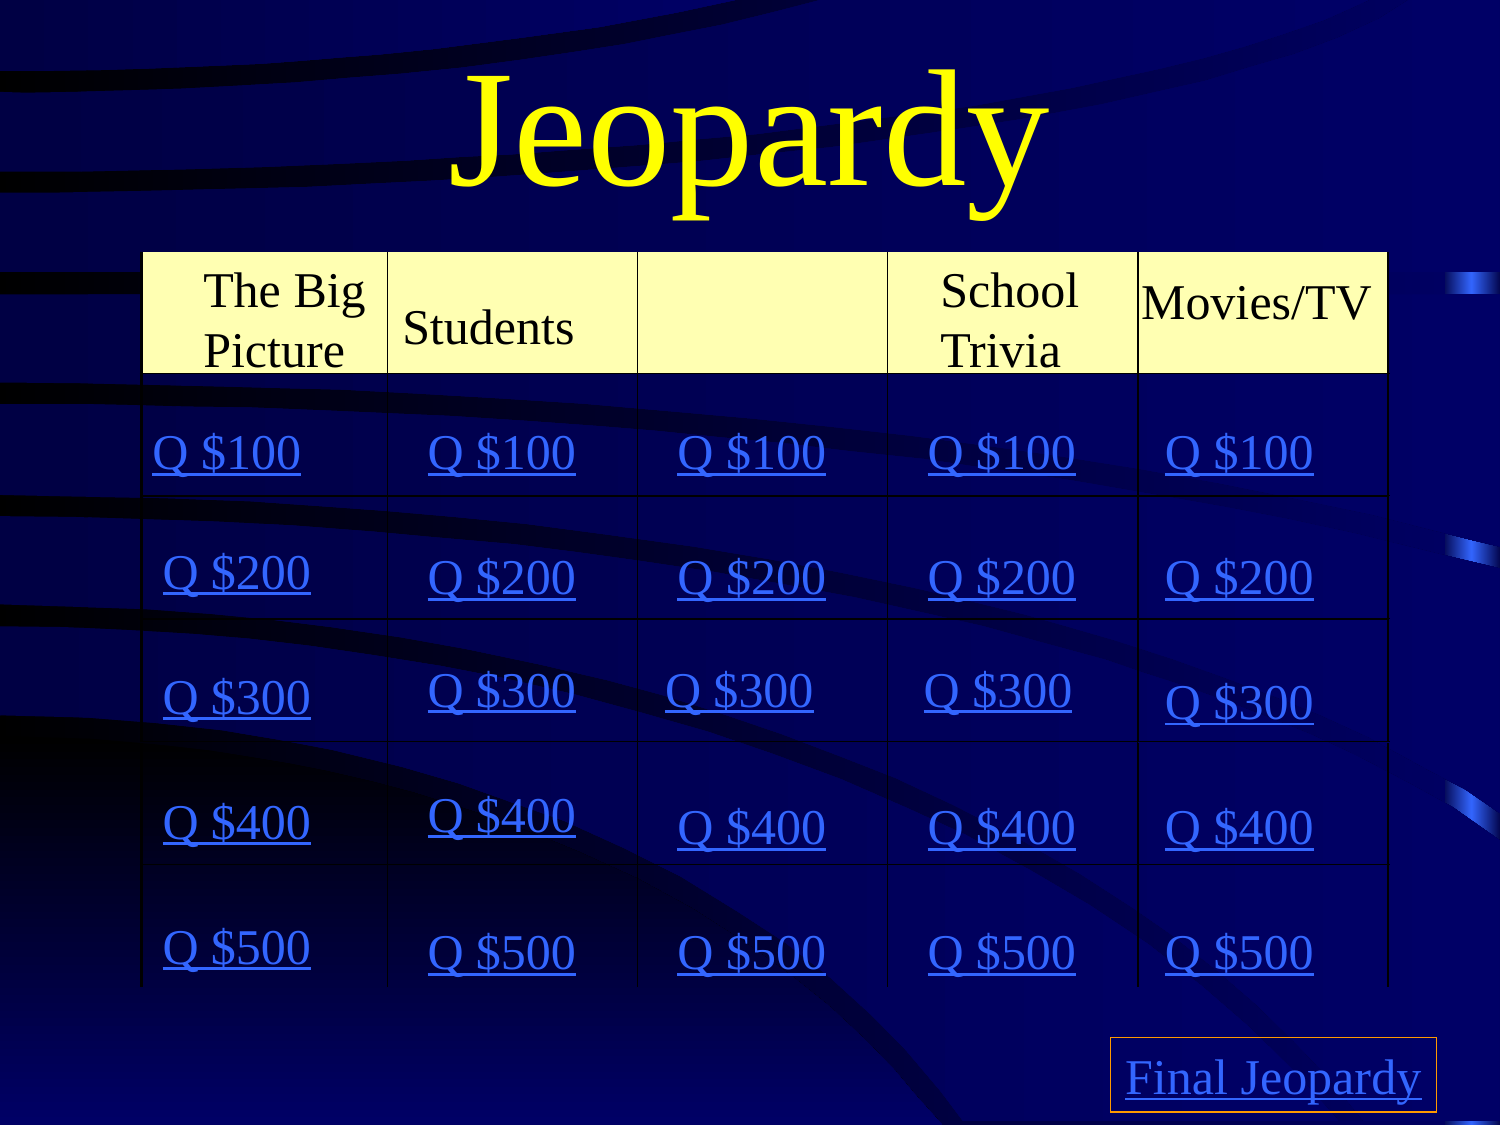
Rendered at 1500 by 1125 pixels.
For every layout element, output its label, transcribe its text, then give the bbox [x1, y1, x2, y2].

text_box Final Jeopardy [1110, 1037, 1437, 1113]
title Jeopardy [112, 24, 1388, 213]
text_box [124, 251, 1401, 1013]
